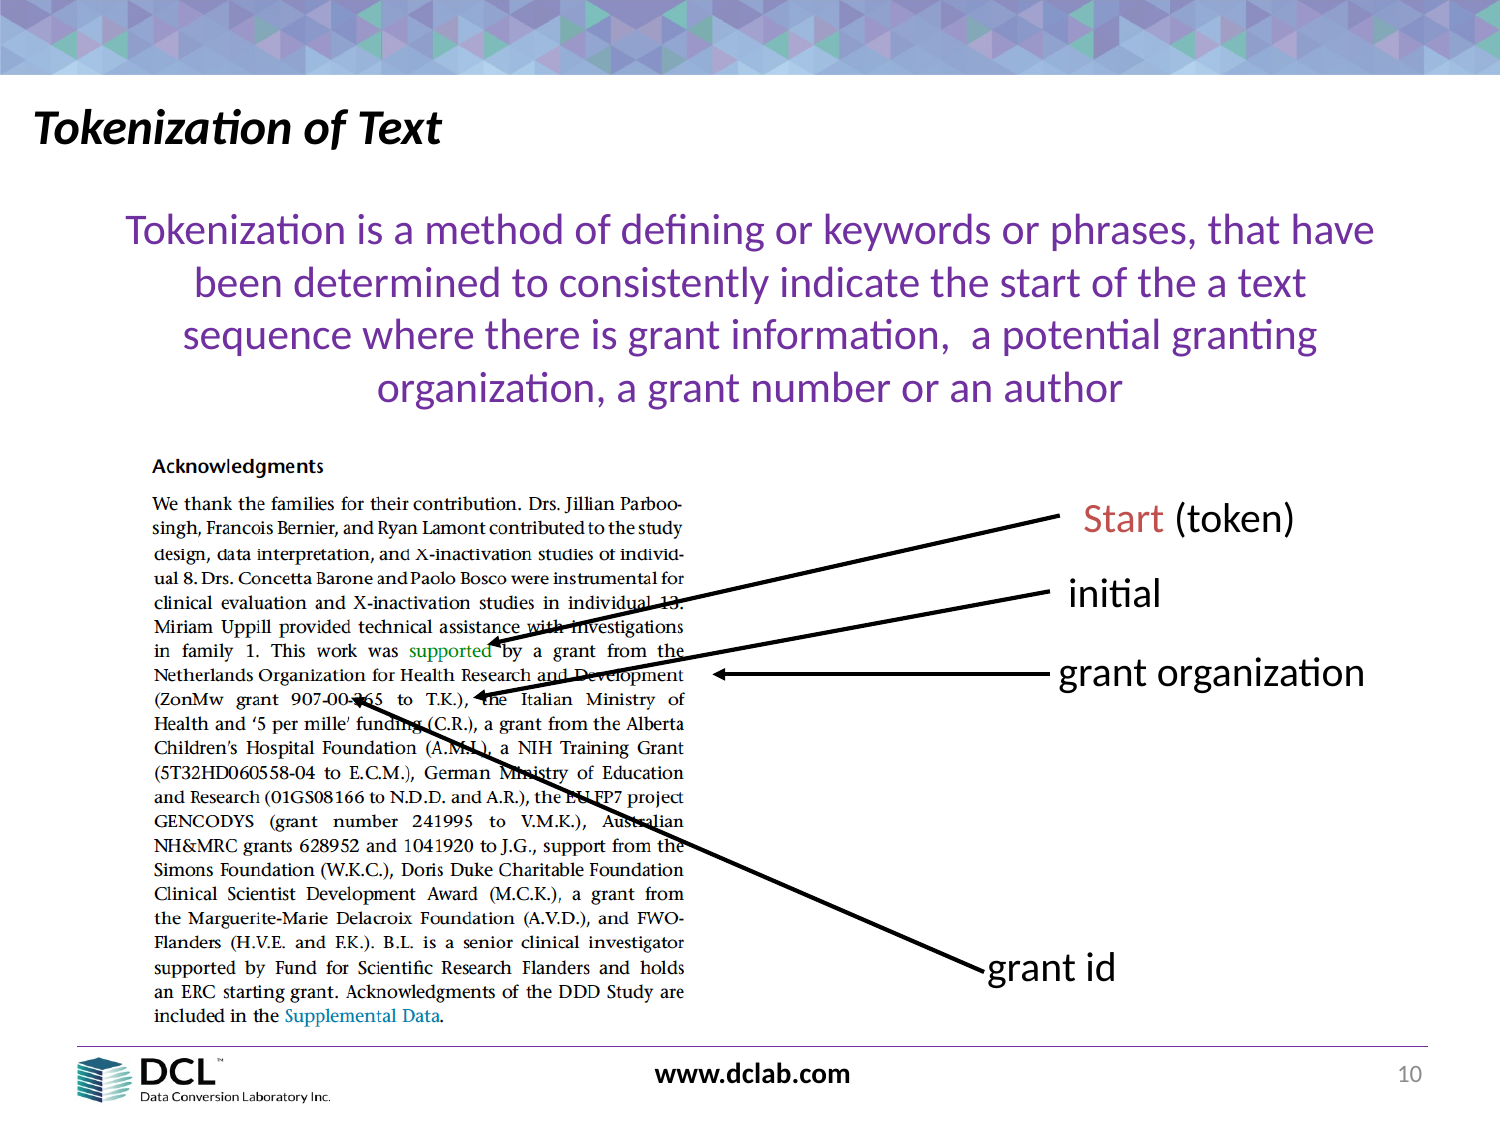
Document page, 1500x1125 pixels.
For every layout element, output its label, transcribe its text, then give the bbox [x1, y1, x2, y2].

text_box [714, 668, 1049, 681]
picture [0, 0, 1500, 75]
text_box Tokenization is a method of defining or keywords or phrases, that have been determined to consistently indicate the start of the a text sequence where there is grant information, a potential granting organization, a grant number or an author [100, 193, 1400, 419]
text_box grant organization [1049, 636, 1425, 703]
text_box initial [1059, 557, 1229, 625]
slide_number 10 [1087, 1042, 1438, 1103]
picture [75, 1057, 330, 1107]
picture [138, 429, 710, 1038]
text_box grant id [978, 931, 1225, 999]
text_box Start (token) [1074, 482, 1346, 549]
text_box Tokenization of Text [24, 87, 1357, 163]
